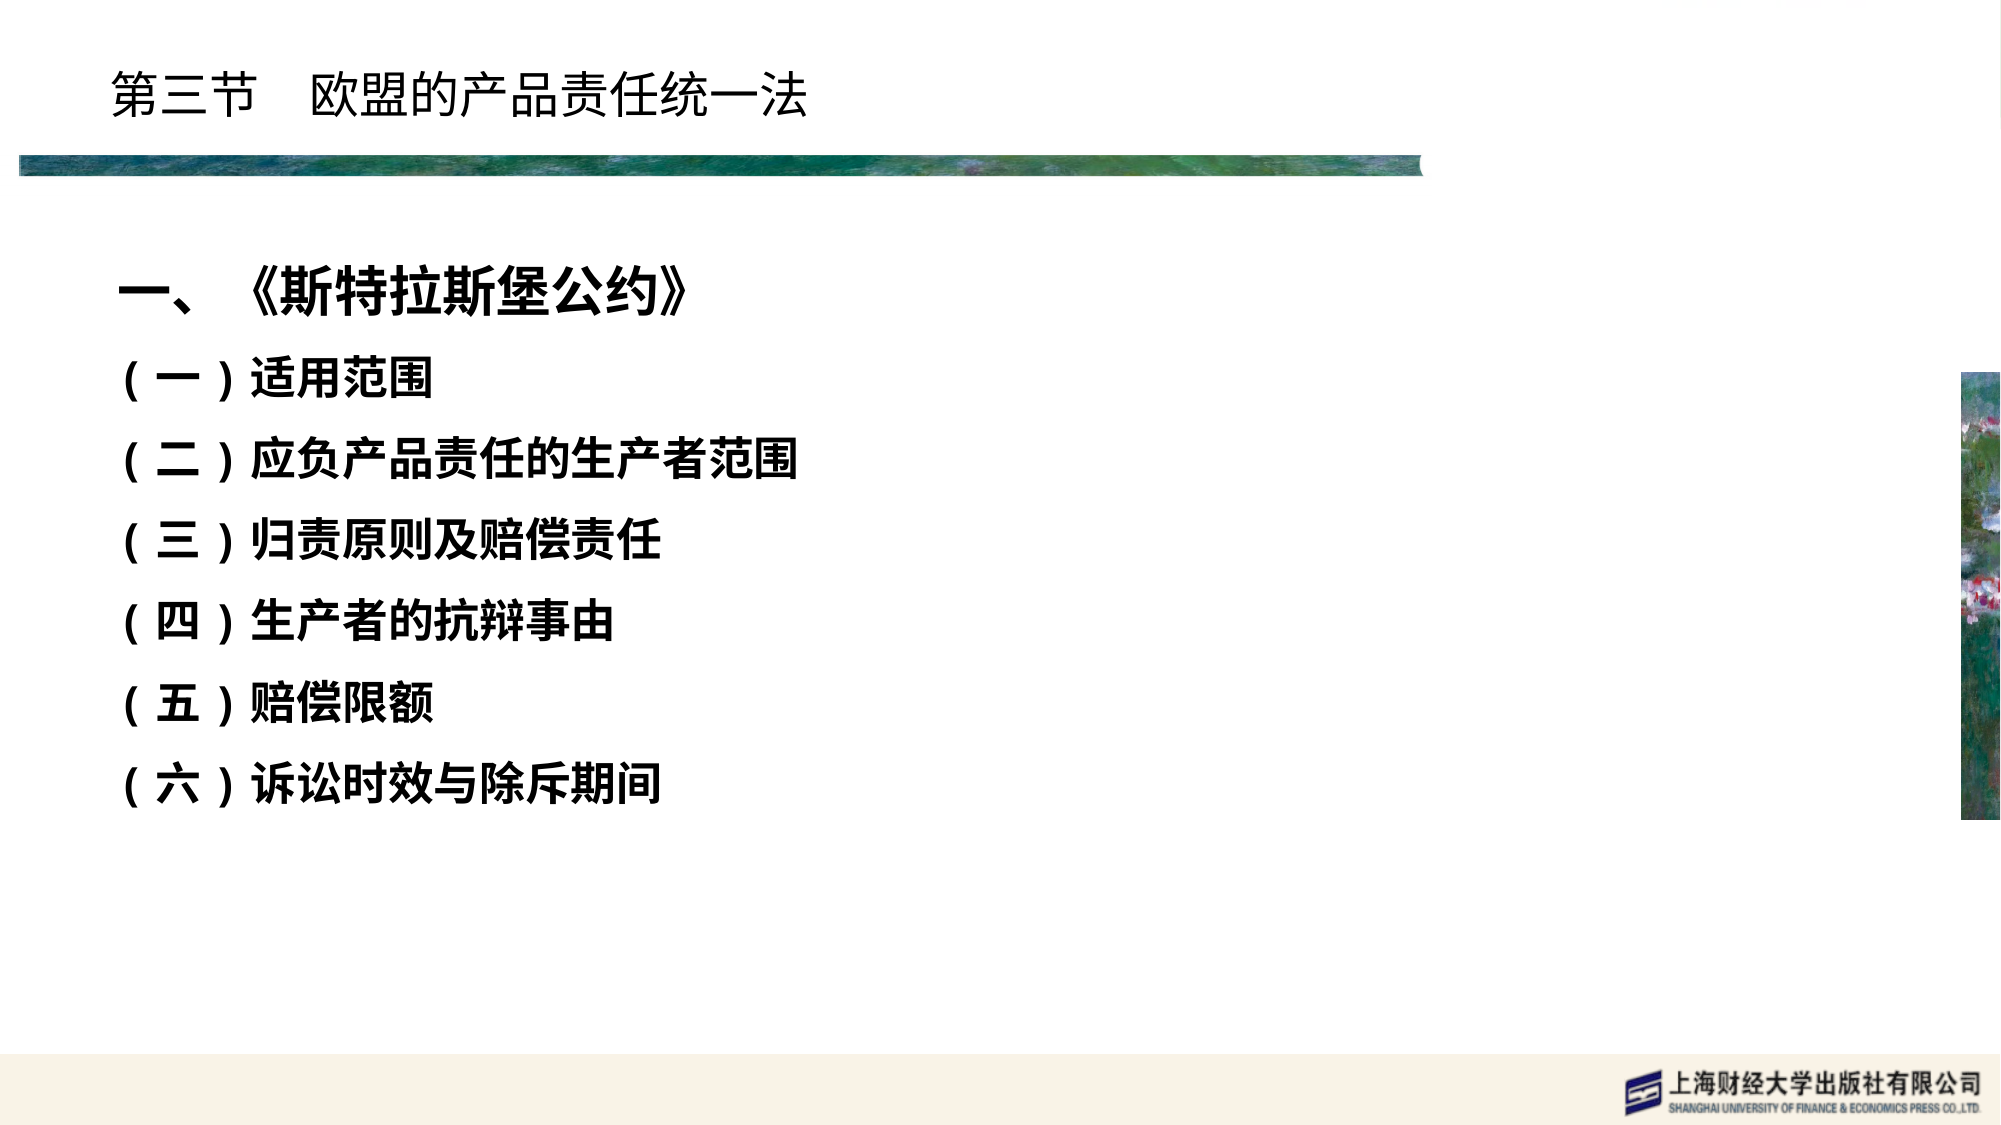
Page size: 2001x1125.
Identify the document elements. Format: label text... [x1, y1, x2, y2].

list 一、《斯特拉斯堡公约》 (一)适用范围 (二)应负产品责任的生产者范围 (三)归责原则及赔偿责任 (四)生产者的抗辩事由 (五)赔偿限额 (六)诉讼时效与除斥期间 [102, 233, 1898, 1032]
title 第三节 欧盟的产品责任统一法 [94, 42, 1451, 146]
picture [0, 0, 2001, 1125]
